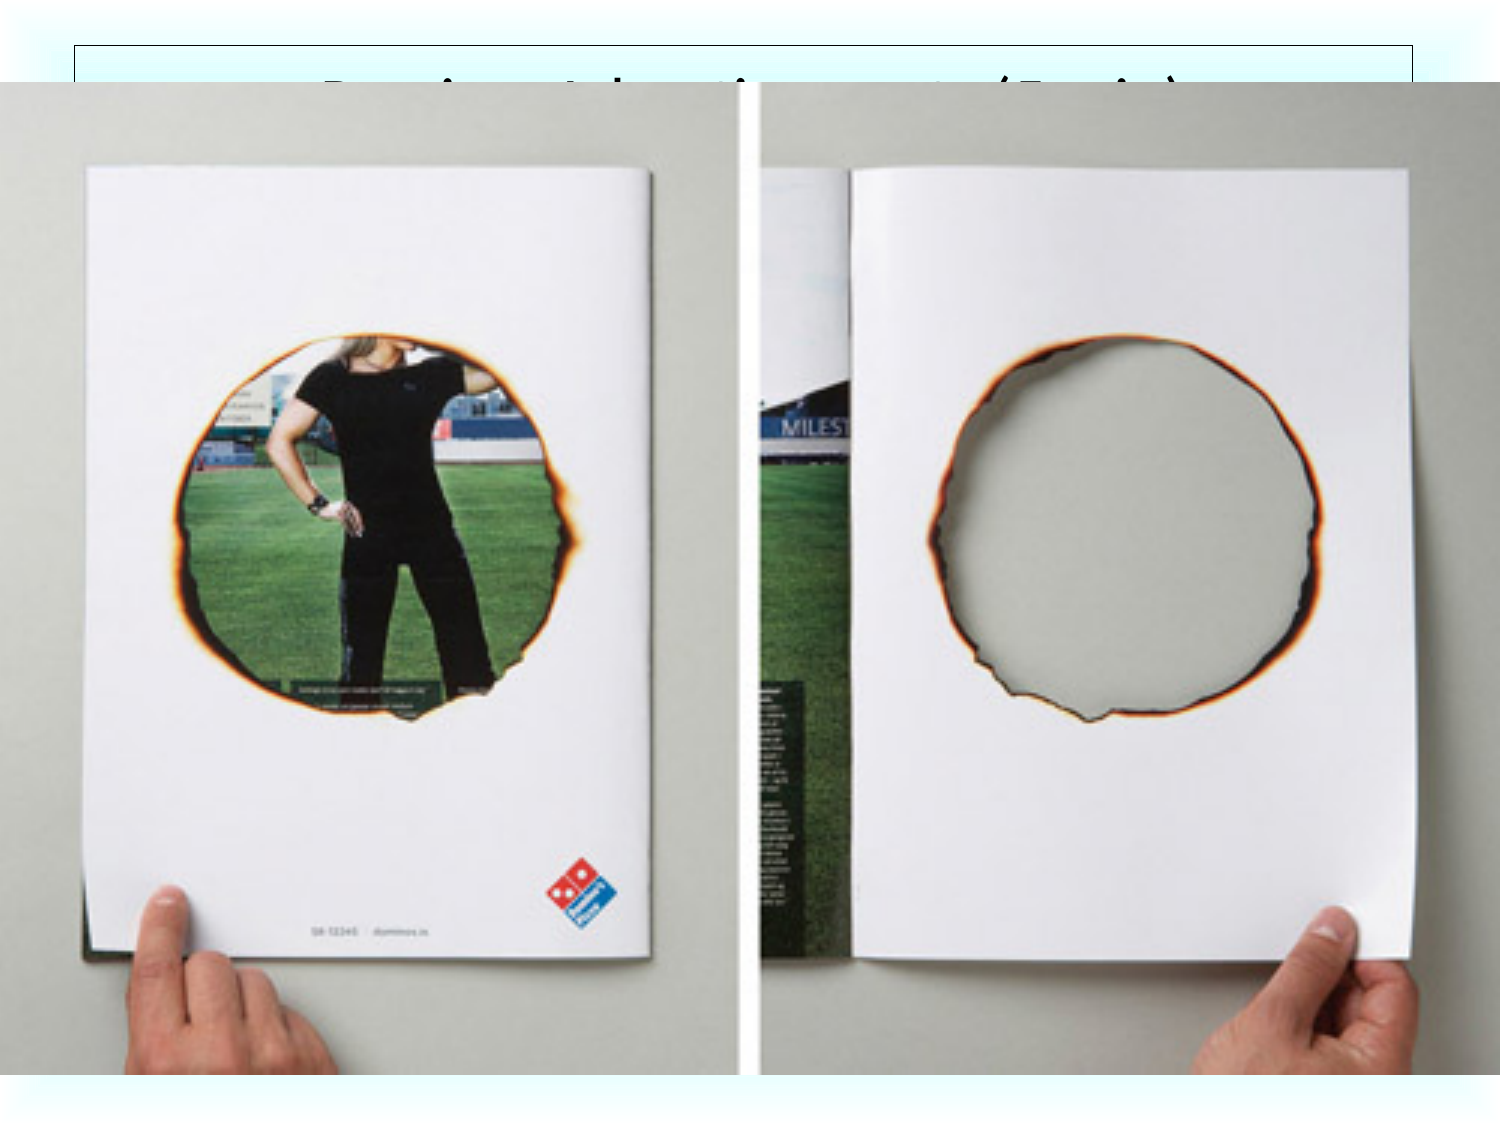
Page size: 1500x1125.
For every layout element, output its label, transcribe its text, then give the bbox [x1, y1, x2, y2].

picture [0, 82, 1500, 1076]
text_box Preview Advertisements (5 min) [74, 45, 1413, 80]
